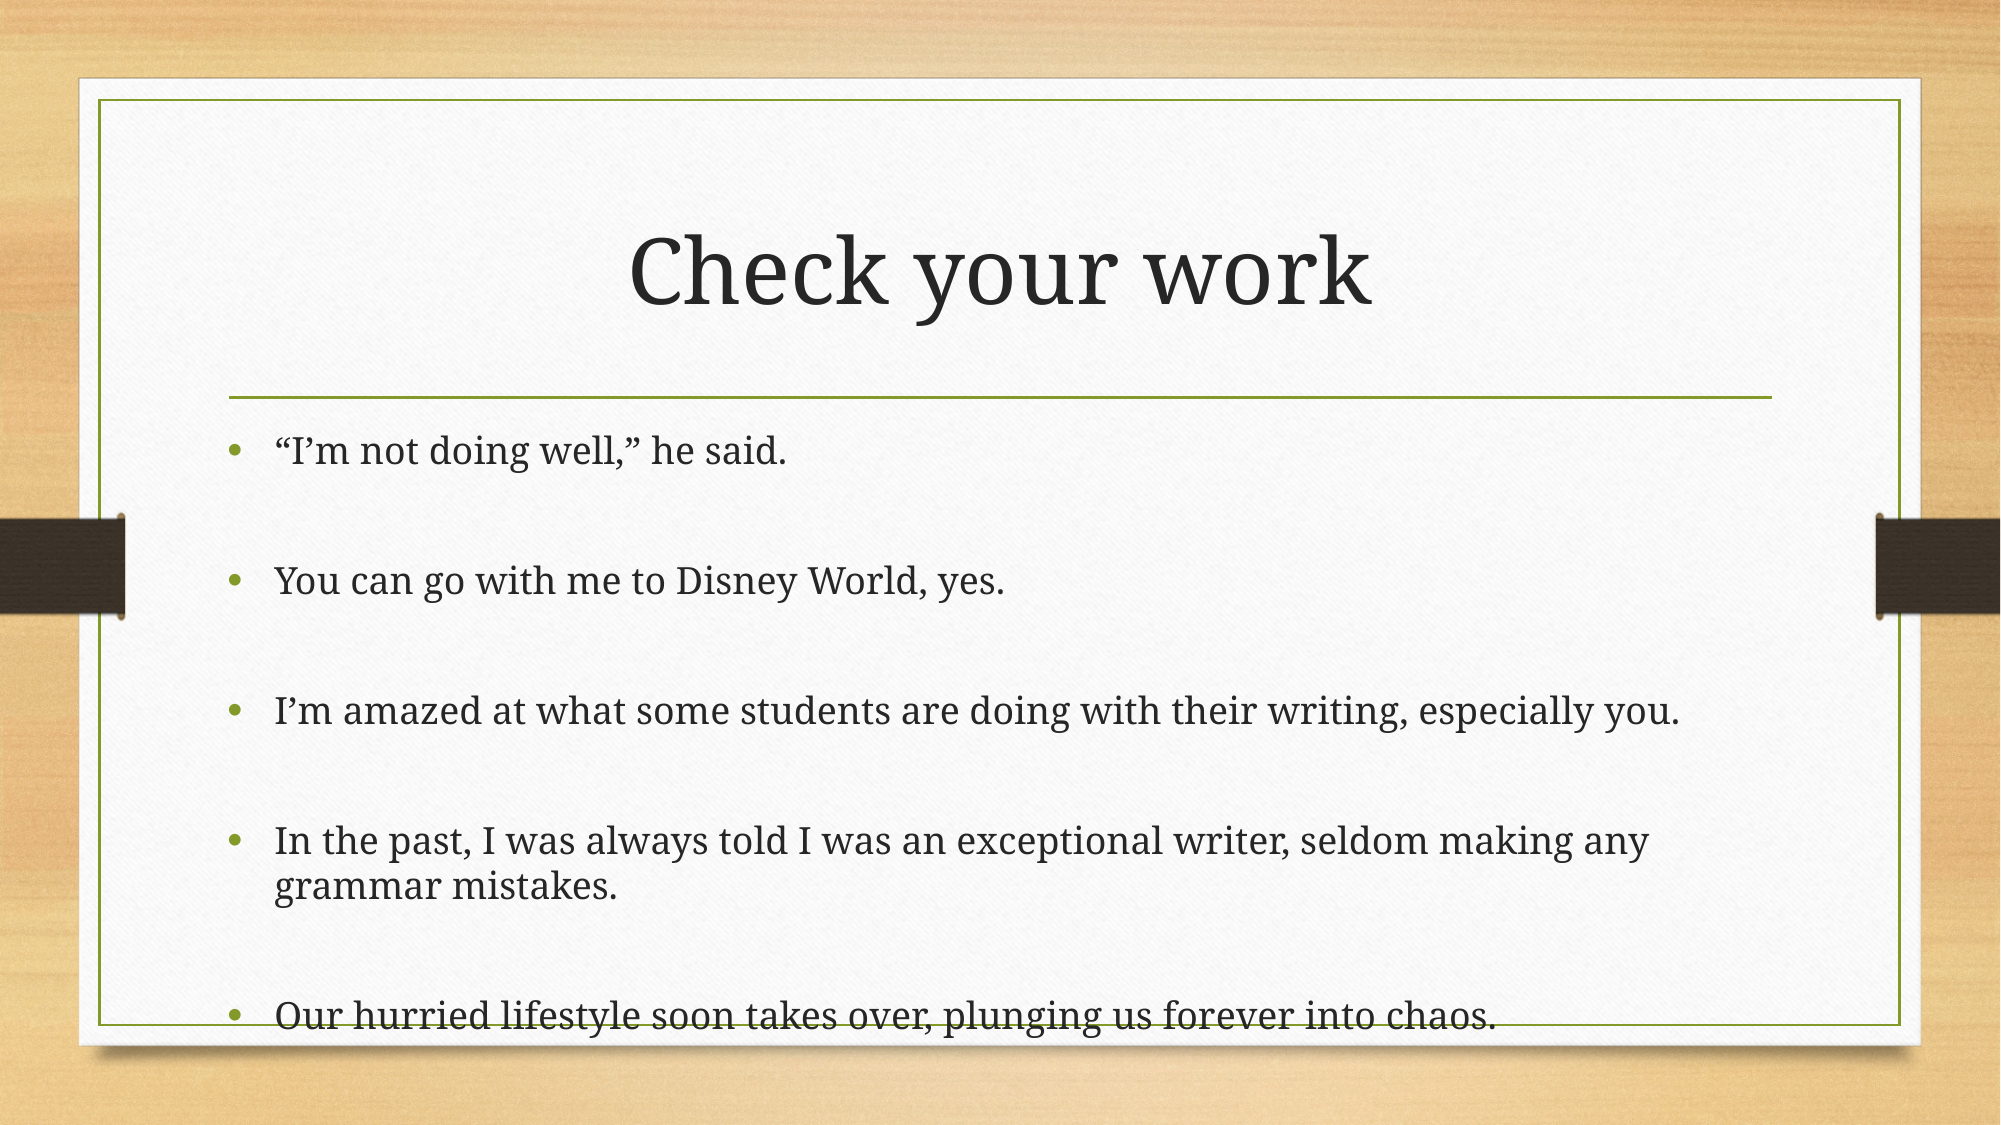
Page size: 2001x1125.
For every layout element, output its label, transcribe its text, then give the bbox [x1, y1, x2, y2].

list “I’m not doing well,” he said. You can go with me to Disney World, yes. I’m amazed at what some students are doing with their writing, especially you. In the past, I was always told I was an exceptional writer, seldom making any grammar mistakes. Our hurried lifestyle soon takes over, plunging us forever into chaos. [212, 419, 1788, 964]
picture [0, 0, 2001, 1125]
title Check your work [212, 161, 1788, 375]
